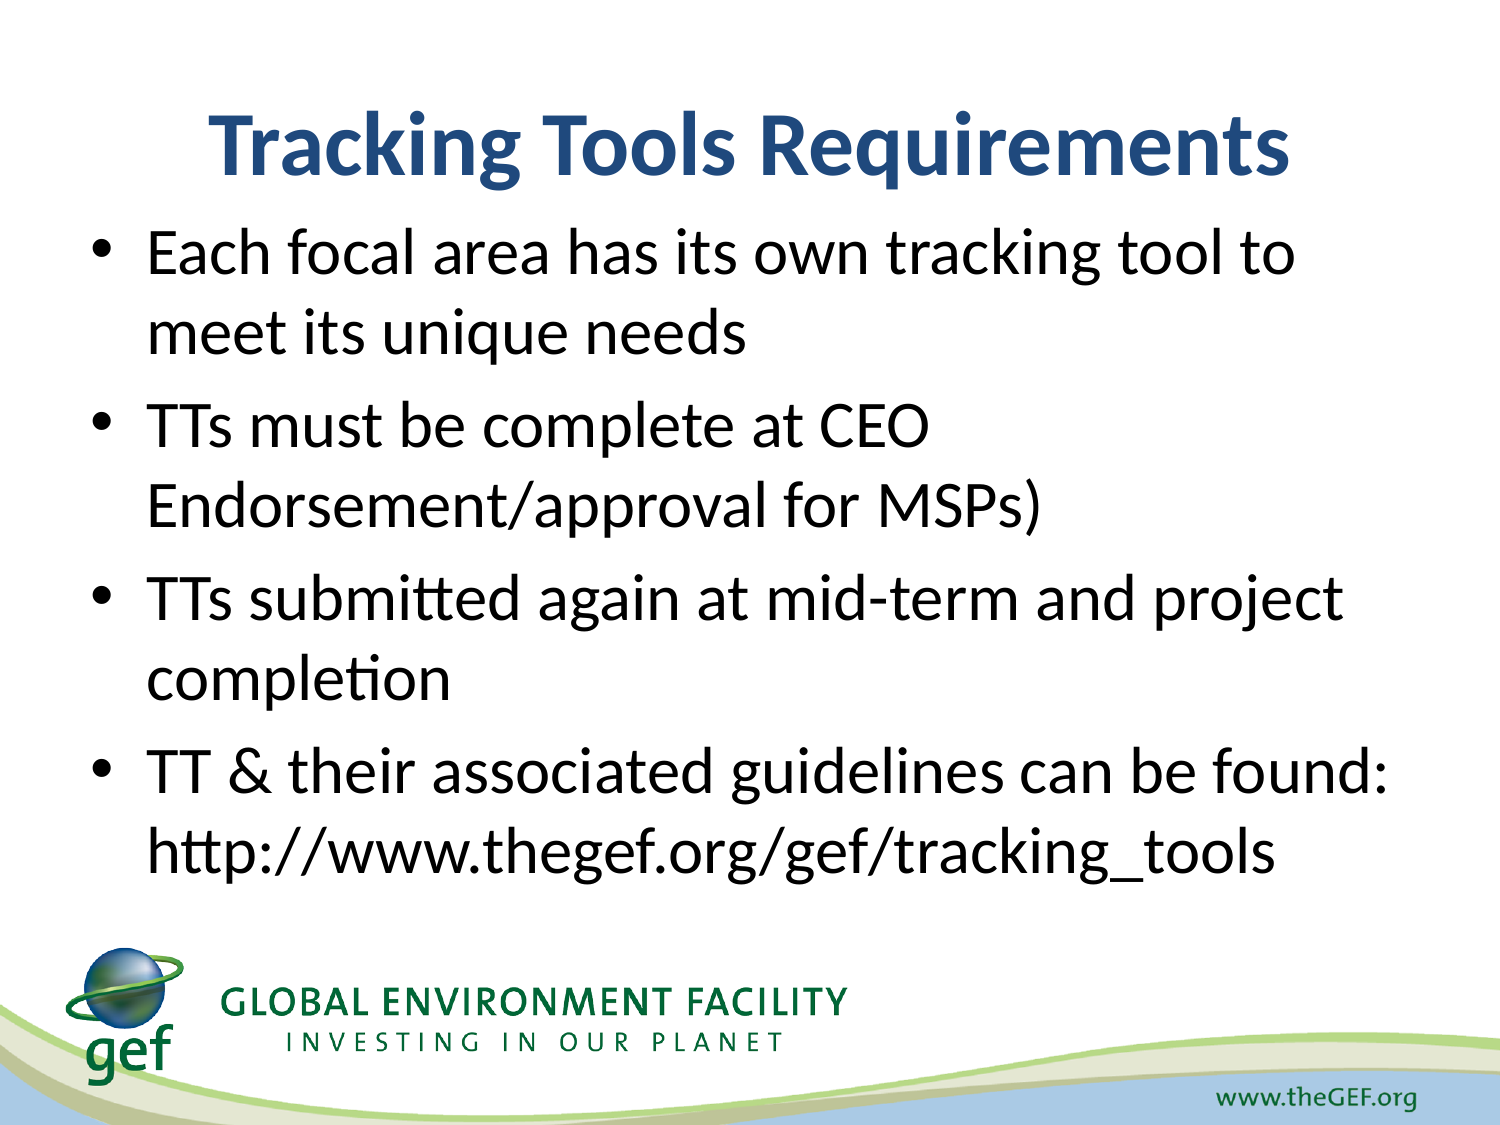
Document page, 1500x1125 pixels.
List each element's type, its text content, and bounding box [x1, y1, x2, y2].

picture [0, 920, 1500, 1125]
title Tracking Tools Requirements [74, 44, 1426, 199]
list Each focal area has its own tracking tool to meet its unique needs TTs must be complete at CEO Endorsement/approval for MSPs) TTs submitted again at mid-term and project completion TT & their associated guidelines can be found: http://www.thegef.org/gef/tracking_tools [74, 199, 1426, 943]
